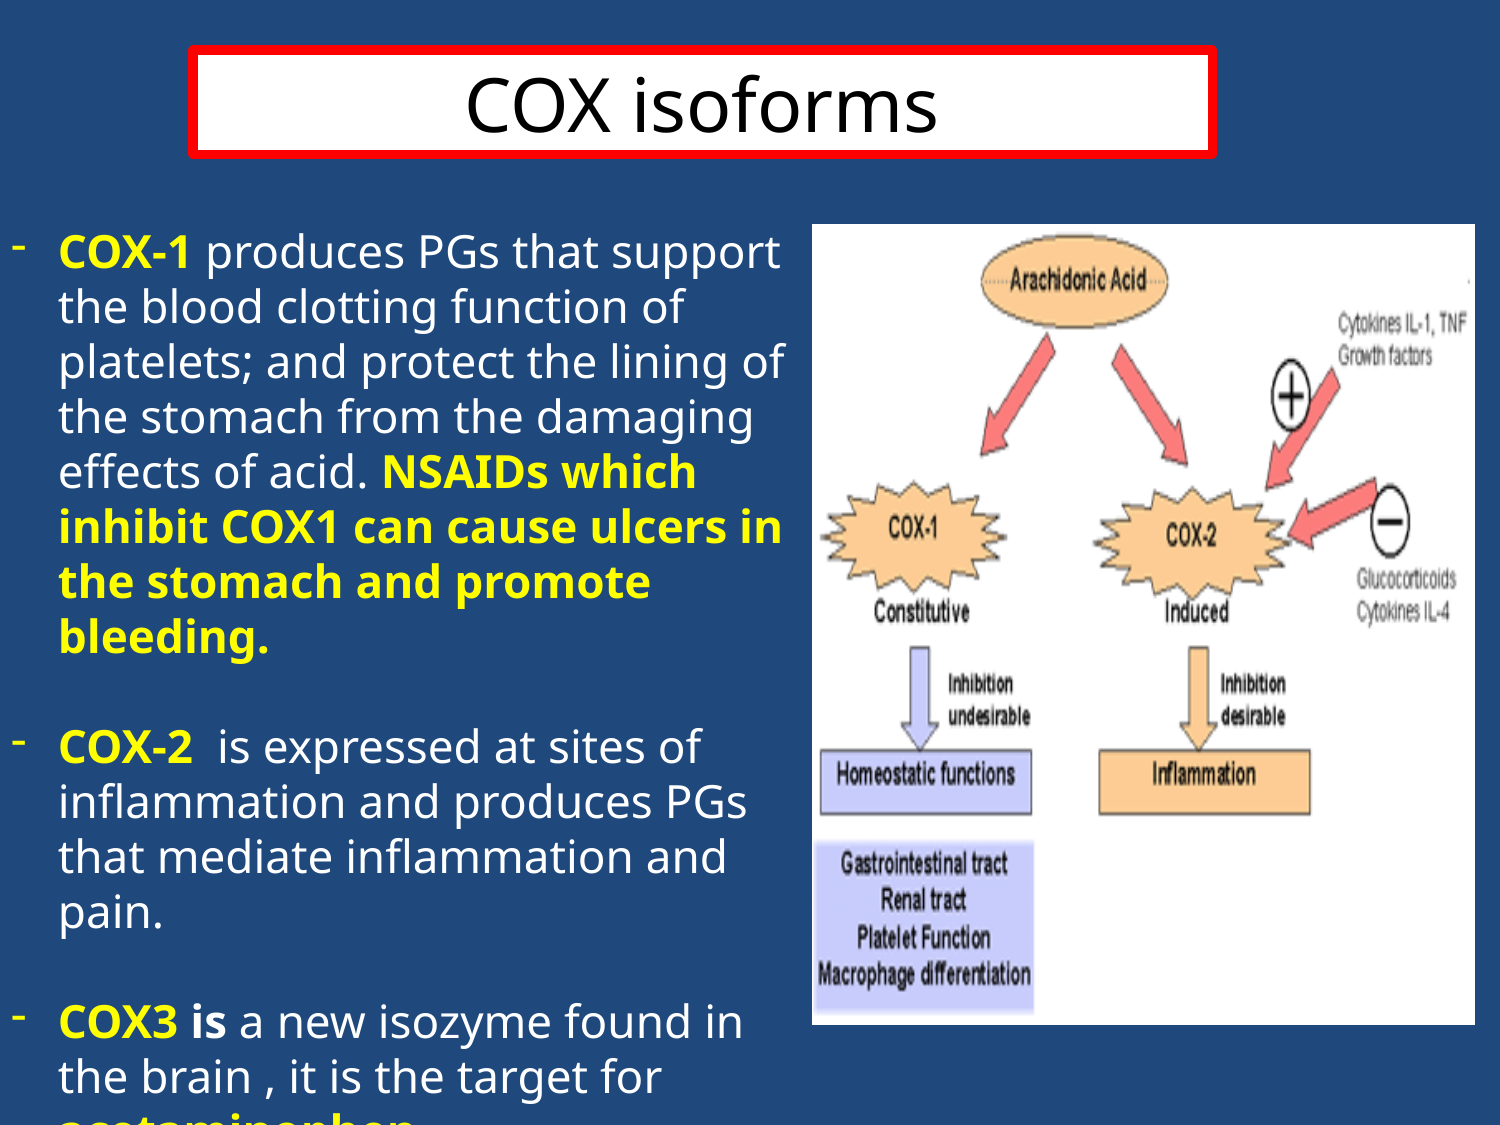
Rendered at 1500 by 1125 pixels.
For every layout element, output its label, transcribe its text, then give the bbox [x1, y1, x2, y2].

text_box COX-1 produces PGs that support the blood clotting function of platelets; and protect the lining of the stomach from the damaging effects of acid. NSAIDs which inhibit COX1 can cause ulcers in the stomach and promote bleeding. COX-2 is expressed at sites of inflammation and produces PGs that mediate inflammation and pain. COX3 is a new isozyme found in the brain , it is the target for acetaminophen. [0, 215, 813, 1125]
text_box COX isoforms [192, 49, 1213, 155]
picture [812, 224, 1476, 1026]
